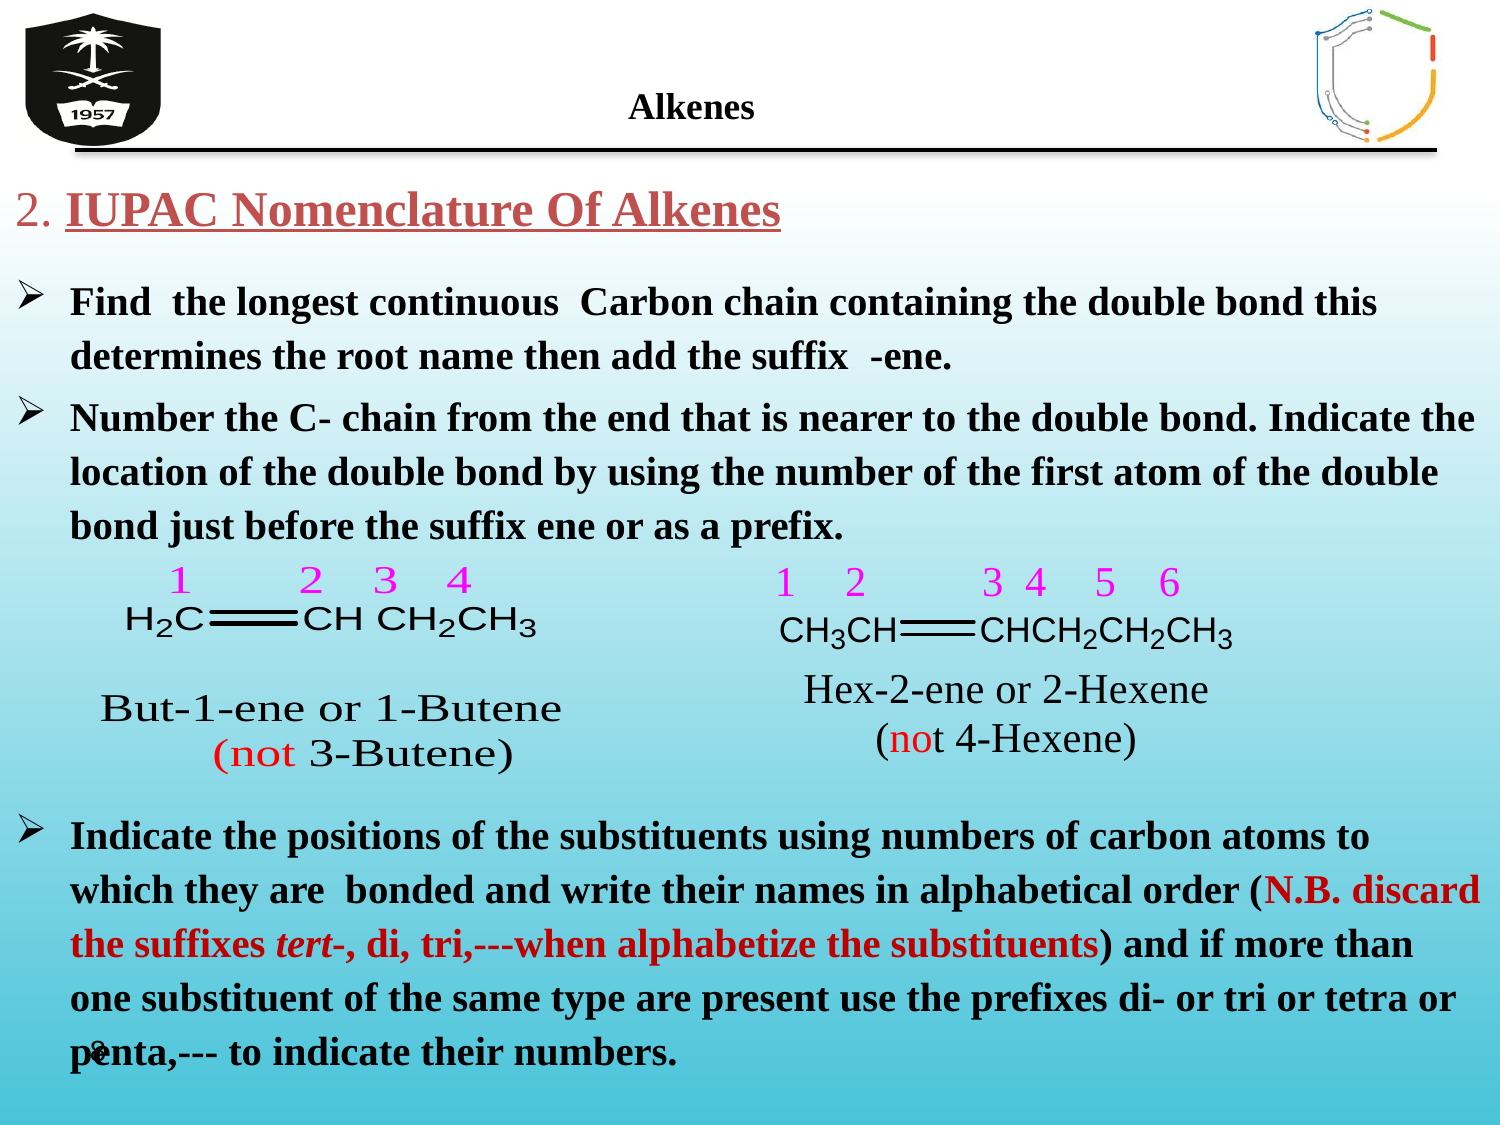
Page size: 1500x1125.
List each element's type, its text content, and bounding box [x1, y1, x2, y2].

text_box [774, 562, 1234, 763]
text_box 8 [75, 1024, 425, 1103]
list Find the longest continuous Carbon chain containing the double bond this determines the root name then add the suffix -ene. Number the C- chain from the end that is nearer to the double bond. Indicate the location of the double bond by using the number of the first atom of the double bond just before the suffix ene or as a prefix. Indicate the positions of the substituents using numbers of carbon atoms to which they are bonded and write their names in alphabetical order (N.B. discard the suffixes tert-, di, tri,---when alphabetize the substituents) and if more than one substituent of the same type are present use the prefixes di- or tri or tetra or penta,--- to indicate their numbers. [0, 262, 1500, 1088]
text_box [99, 562, 563, 776]
title 2. IUPAC Nomenclature Of Alkenes [0, 149, 838, 262]
text_box Alkenes [613, 74, 771, 135]
picture [1287, 0, 1463, 165]
picture [24, 12, 163, 151]
